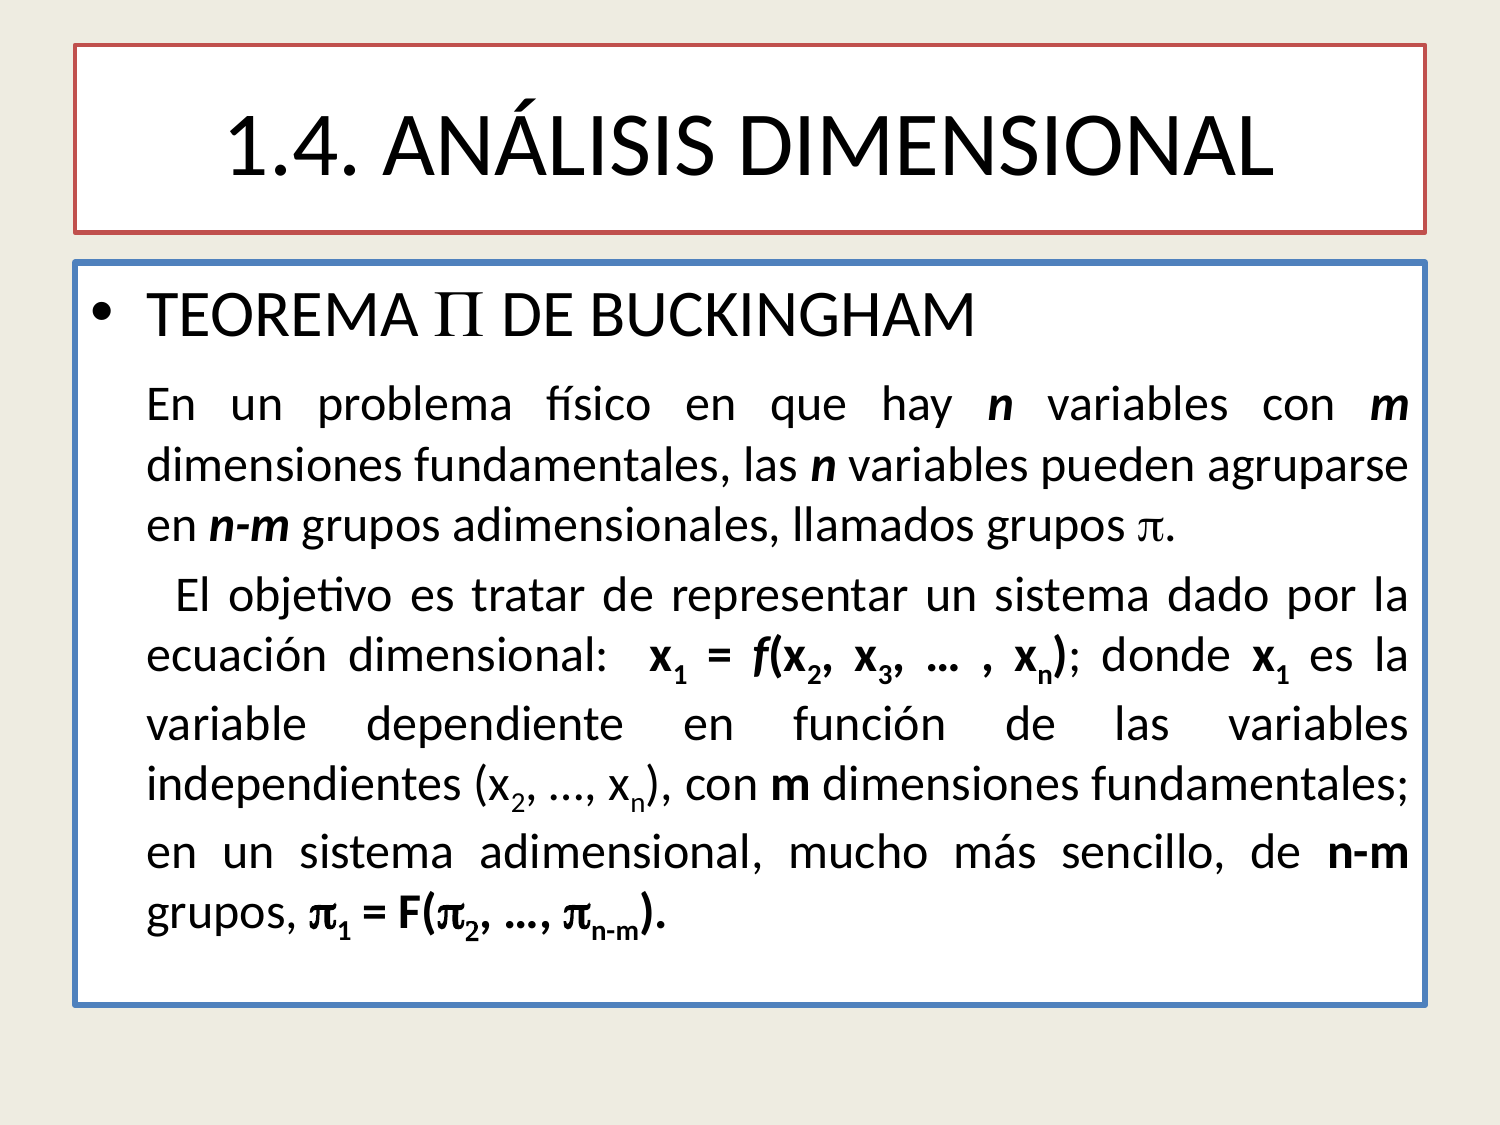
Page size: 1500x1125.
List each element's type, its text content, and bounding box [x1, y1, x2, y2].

title 1.4. ANÁLISIS DIMENSIONAL [73, 43, 1427, 235]
list TEOREMA P DE BUCKINGHAM En un problema físico en que hay n variables con m dimensiones fundamentales, las n variables pueden agruparse en n-m grupos adimensionales, llamados grupos p. El objetivo es tratar de representar un sistema dado por la ecuación dimensional: x1 = f(x2, x3, … , xn); donde x1 es la variable dependiente en función de las variables independientes (x2, …, xn), con m dimensiones fundamentales; en un sistema adimensional, mucho más sencillo, de n-m grupos, p1 = F(p2, …, pn-m). [73, 260, 1427, 1007]
